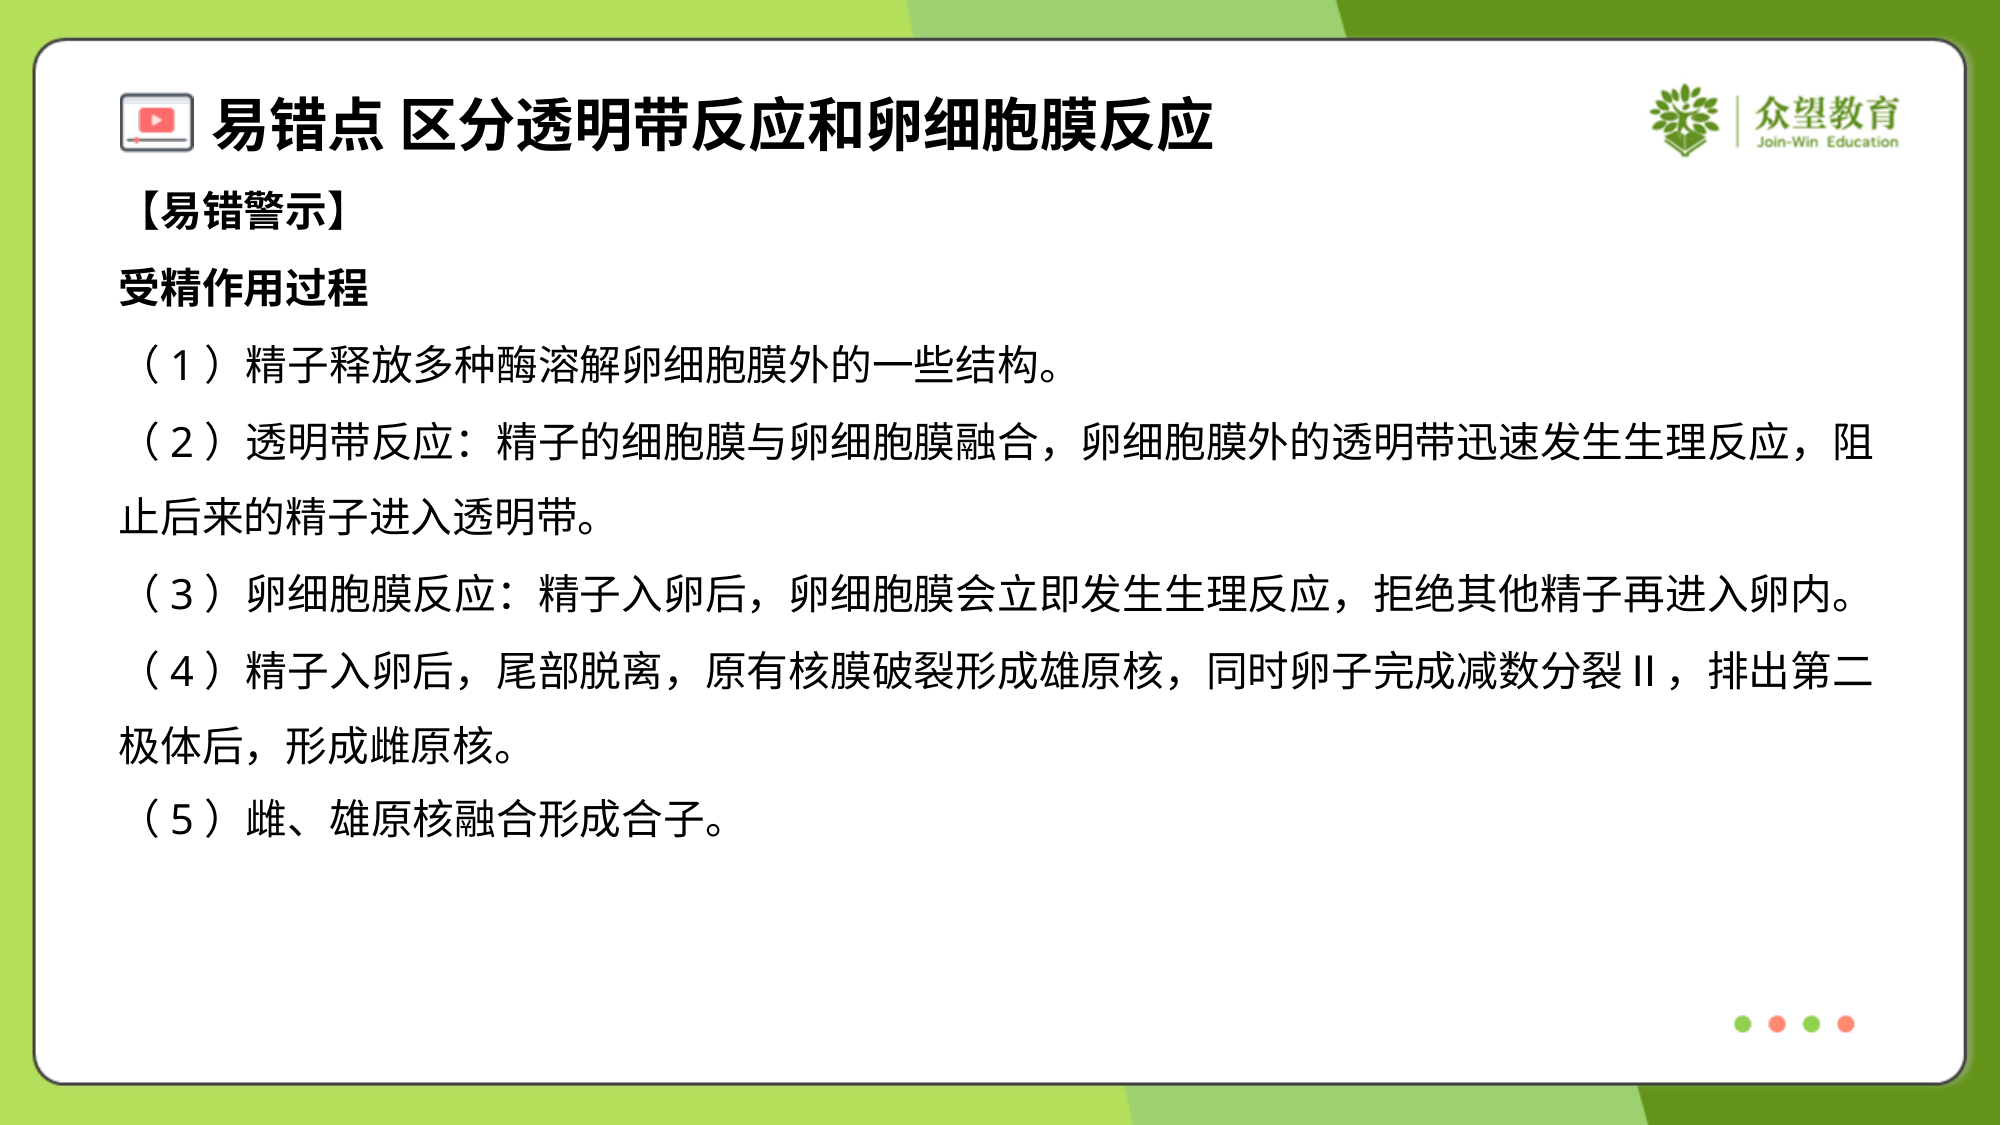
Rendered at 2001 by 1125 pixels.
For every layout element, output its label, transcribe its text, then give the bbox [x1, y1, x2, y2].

text_box 【易错警示】 受精作用过程 （1）精子释放多种酶溶解卵细胞膜外的一些结构。 （2）透明带反应：精子的细胞膜与卵细胞膜融合，卵细胞膜外的透明带迅速发生生理反应，阻 止后来的精子进入透明带。 （3）卵细胞膜反应：精子入卵后，卵细胞膜会立即发生生理反应，拒绝其他精子再进入卵内。 （4）精子入卵后，尾部脱离，原有核膜破裂形成雄原核，同时卵子完成减数分裂Ⅱ，排出第二 极体后，形成雌原核。 （5）雌、雄原核融合形成合子。 [118, 159, 1883, 836]
picture [0, 0, 2000, 1125]
